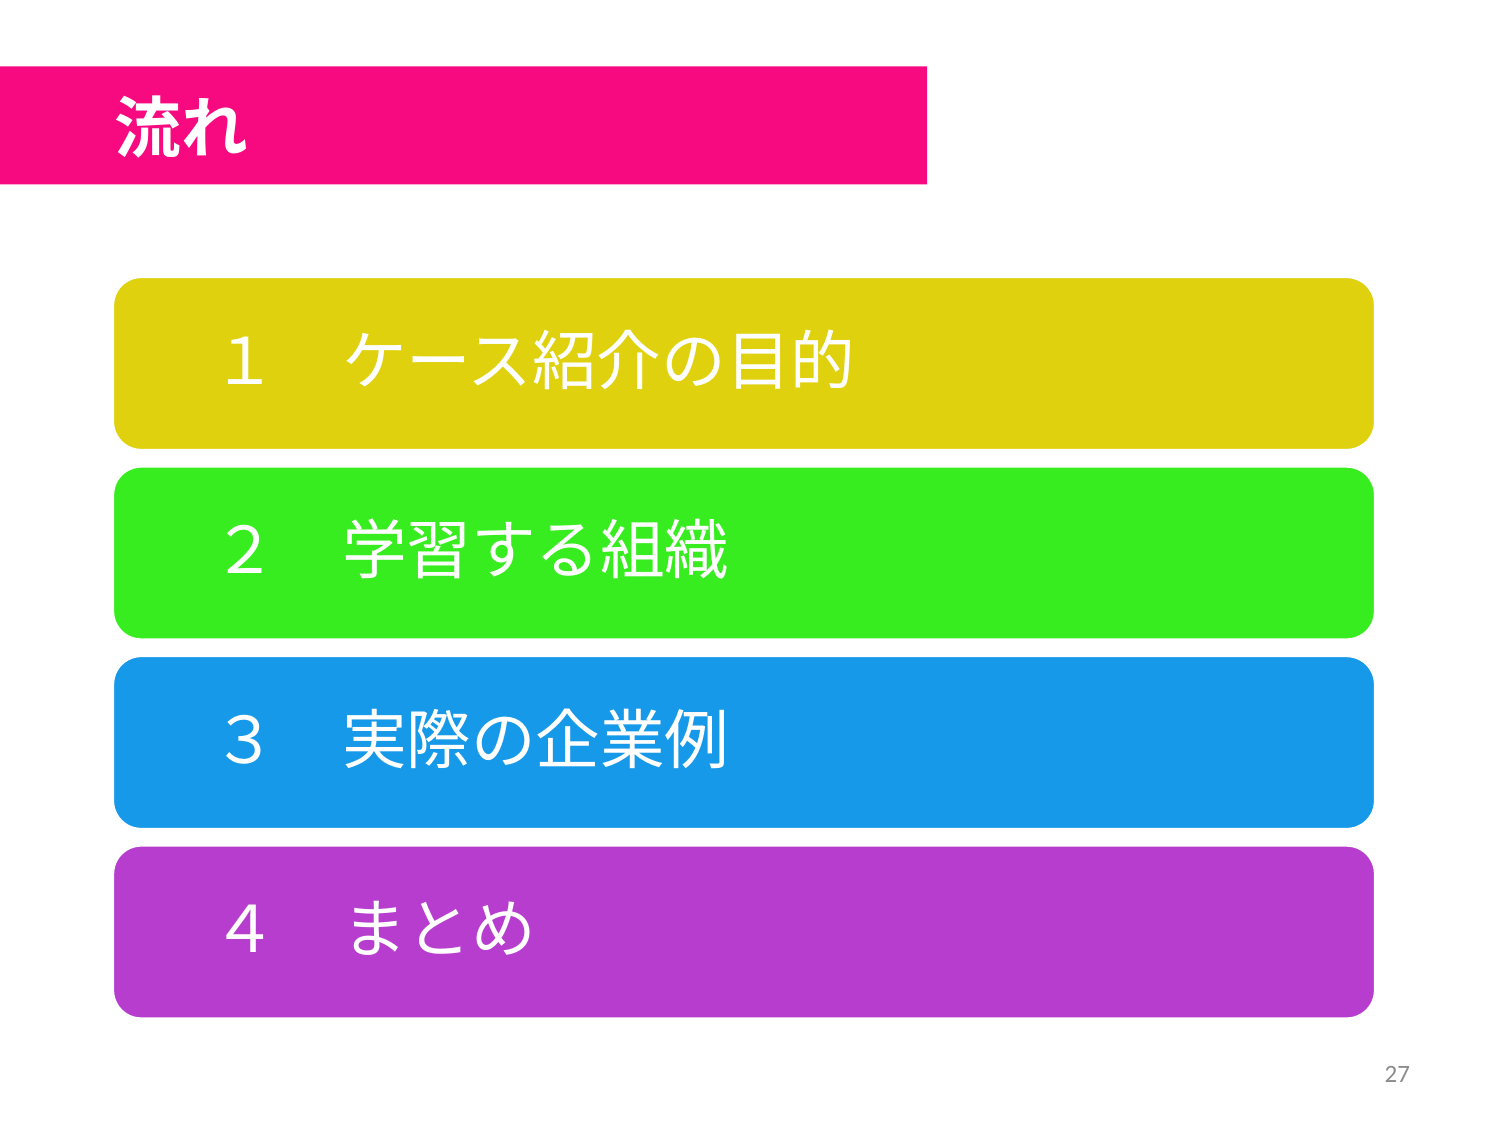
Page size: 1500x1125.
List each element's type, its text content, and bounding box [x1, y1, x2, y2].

text_box 流れ [0, 64, 929, 186]
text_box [111, 266, 1377, 1029]
slide_number 27 [1074, 1042, 1425, 1103]
